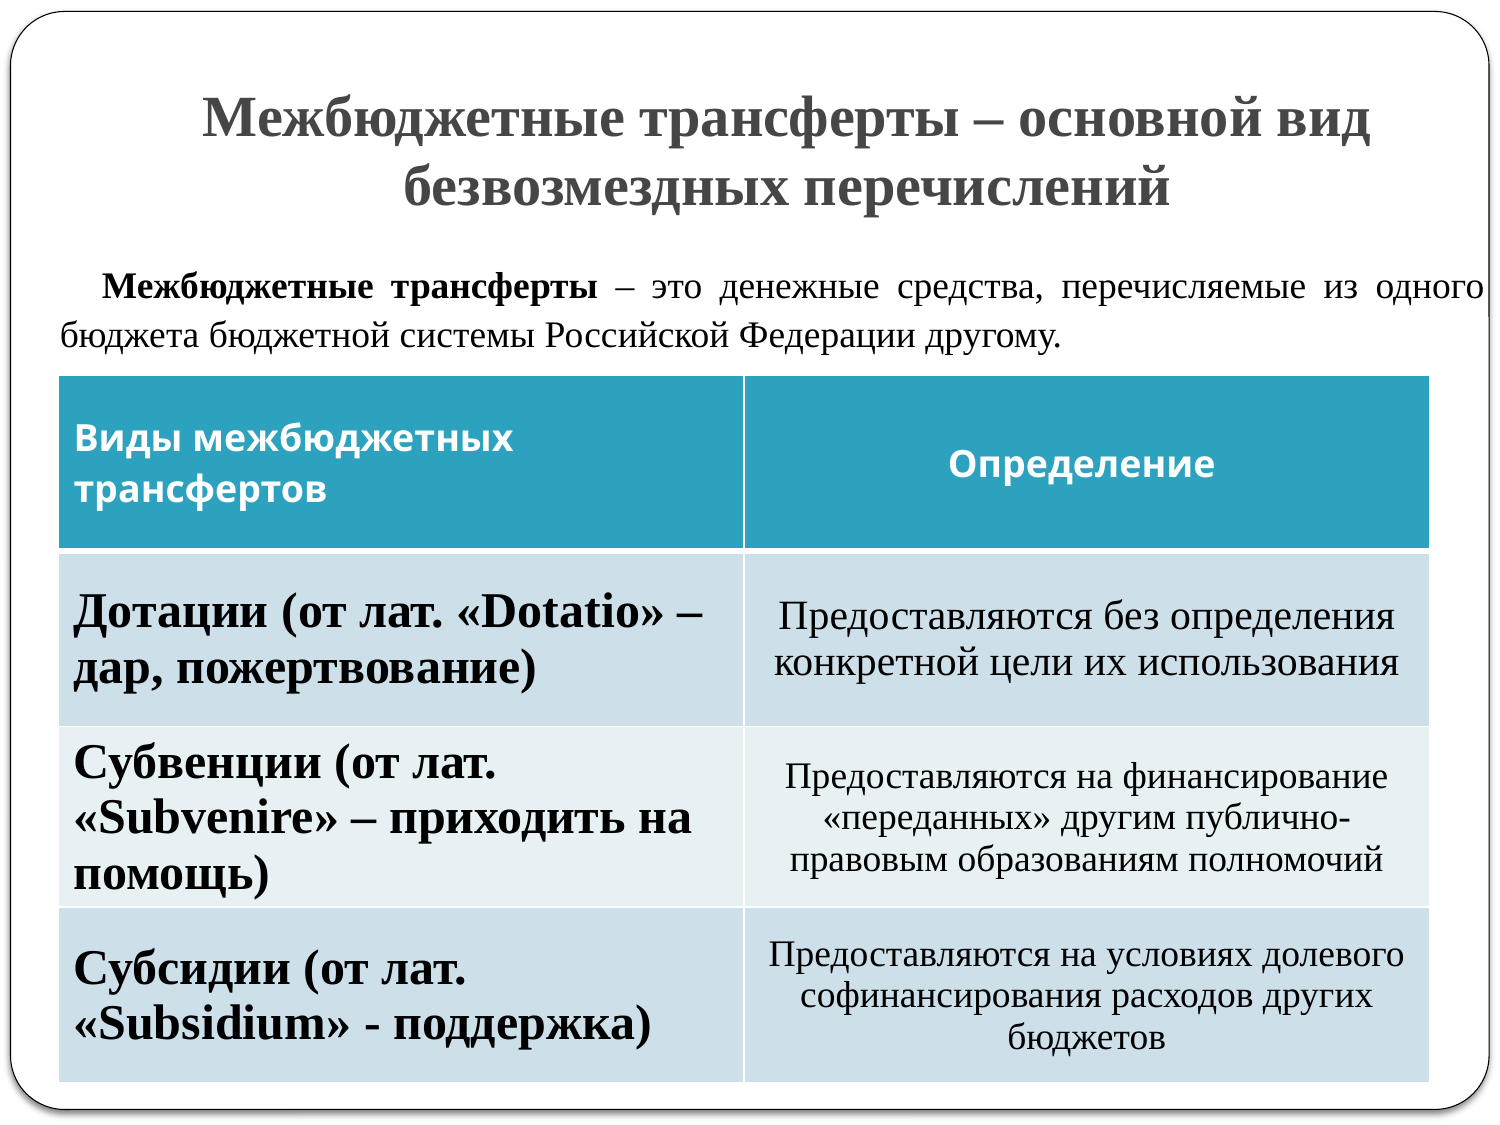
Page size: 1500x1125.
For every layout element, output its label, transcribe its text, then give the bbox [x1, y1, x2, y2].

table_cell Субсидии (от лат. «Subsidium» - поддержка) [59, 908, 743, 1082]
table_cell Предоставляются на финансирование «переданных» другим публично-правовым образованиям полномочий [745, 727, 1429, 906]
table_header Определение [745, 376, 1429, 548]
title Межбюджетные трансферты – основной вид безвозмездных перечислений [150, 45, 1425, 233]
table_cell Предоставляются на условиях долевого софинансирования расходов других бюджетов [745, 908, 1429, 1082]
table_cell Дотации (от лат. «Dotatio» – дар, пожертвование) [59, 554, 743, 726]
list Межбюджетные трансферты – это денежные средства, перечисляемые из одного бюджета бюджетной системы Российской Федерации другому. [0, 237, 1500, 1125]
table_cell Предоставляются без определения конкретной цели их использования [745, 554, 1429, 726]
table_header Виды межбюджетных трансфертов [59, 376, 743, 548]
table_cell Субвенции (от лат. «Subvenire» – приходить на помощь) [59, 727, 743, 906]
